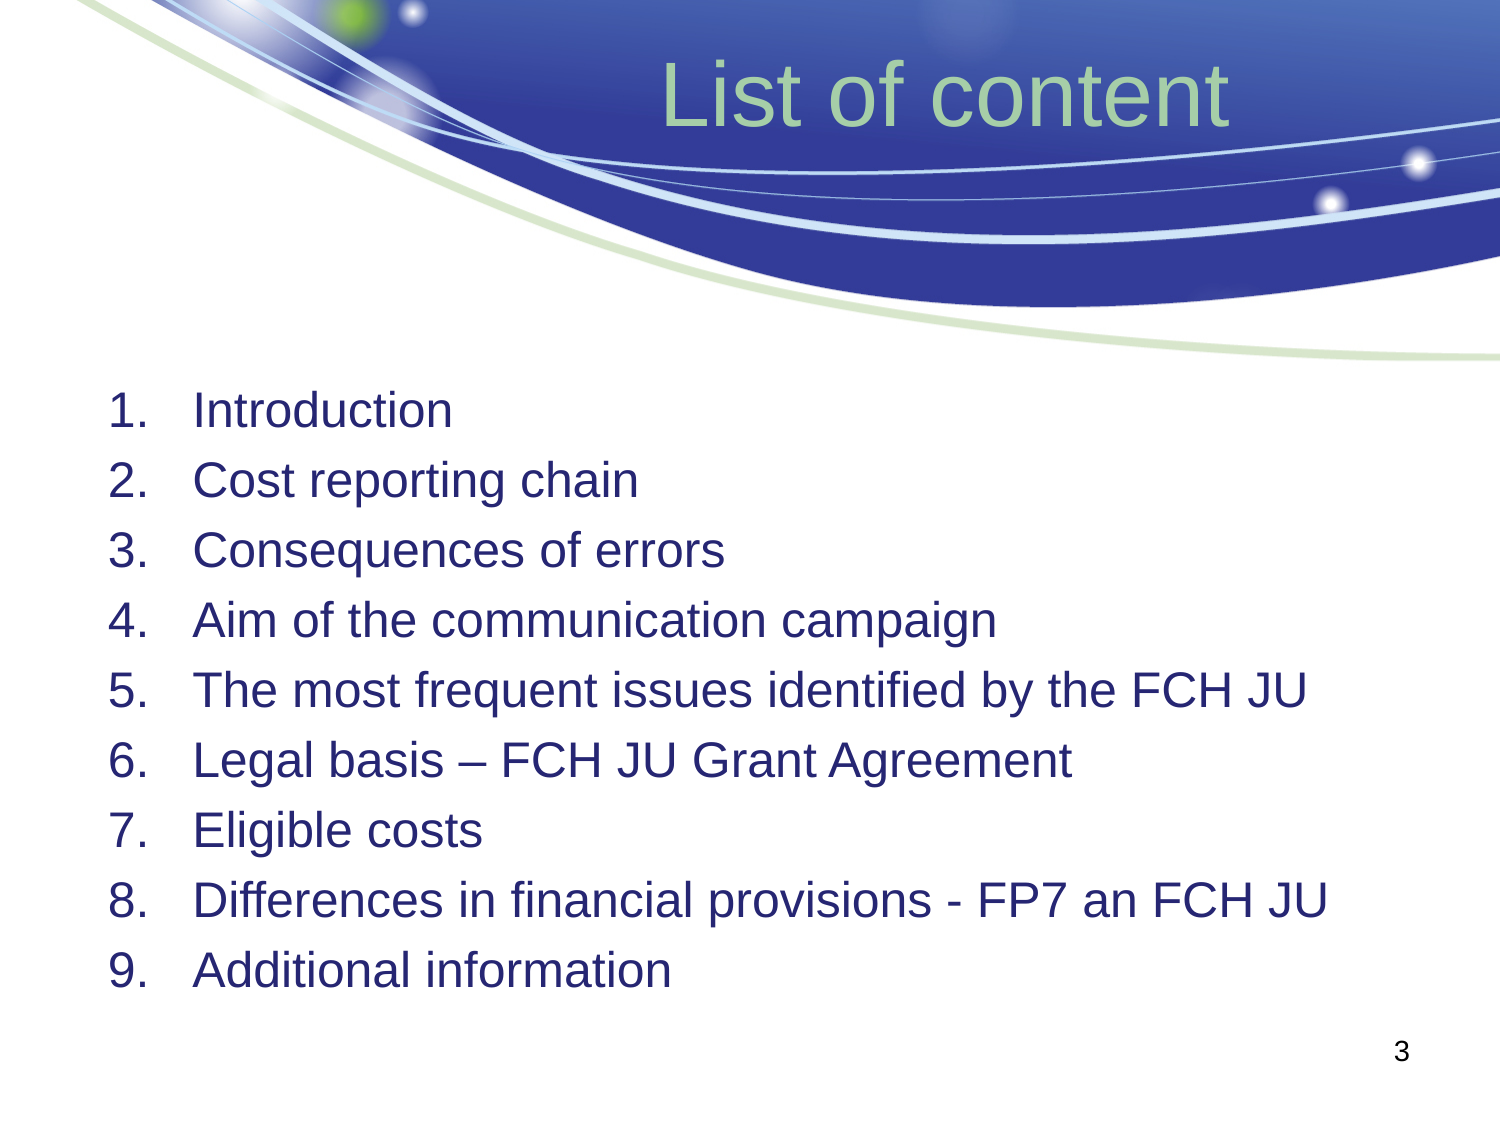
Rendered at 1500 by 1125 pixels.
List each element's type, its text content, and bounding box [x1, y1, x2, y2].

text_box Introduction Cost reporting chain Consequences of errors Aim of the communication campaign The most frequent issues identified by the FCH JU Legal basis – FCH JU Grant Agreement Eligible costs Differences in financial provisions - FP7 an FCH JU Additional information [93, 369, 1405, 1022]
slide_number 3 [1074, 1024, 1425, 1103]
text_box List of content [436, 27, 1455, 123]
picture [0, 0, 1500, 1125]
